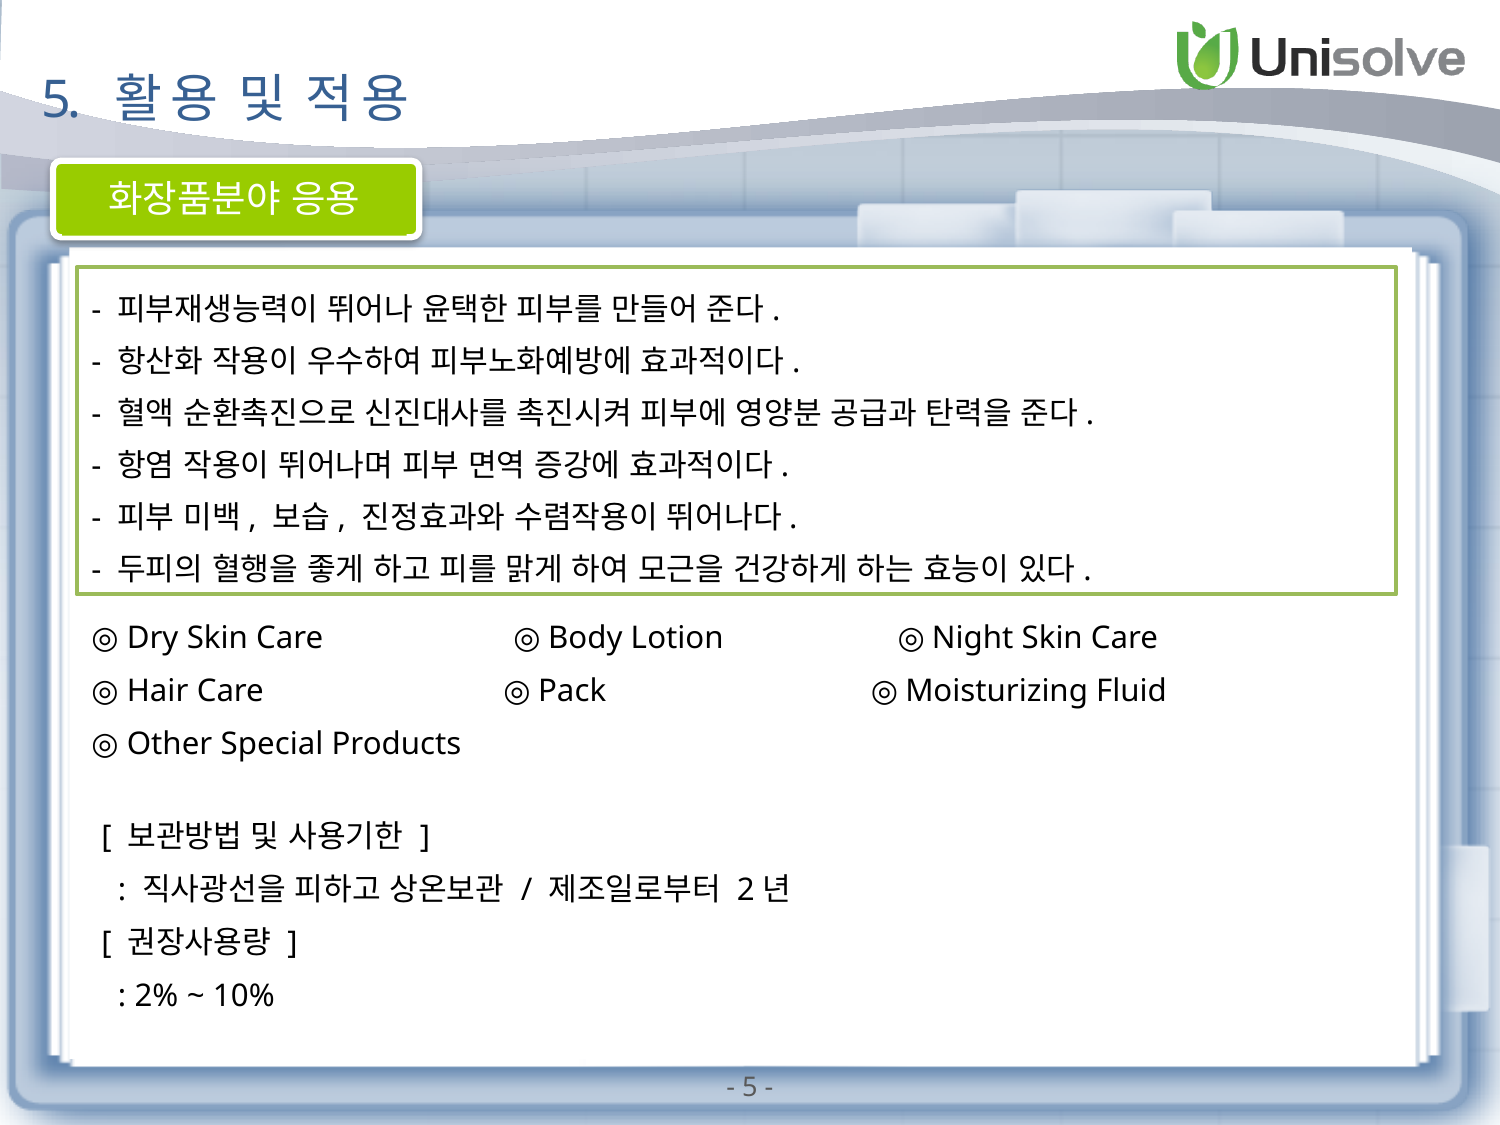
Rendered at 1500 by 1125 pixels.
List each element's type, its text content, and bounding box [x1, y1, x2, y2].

picture [667, 130, 1398, 160]
text_box 5. 활 용 및 적 용 [41, 2, 768, 128]
picture [1177, 21, 1465, 90]
text_box [ 보관방법 및 사용기한 ] : 직사광선을 피하고 상온보관 / 제조일로부터 2년 [ 권장사용량 ] : 2% ~ 10% [86, 809, 1396, 1021]
text_box ◎ Dry Skin Care ◎ Body Lotion ◎ Night Skin Care ◎ Hair Care ◎ Pack ◎ Moisturizing Fluid ◎ Other Special Products [76, 609, 1397, 769]
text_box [52, 160, 420, 238]
text_box - 피부재생능력이 뛰어나 윤택한 피부를 만들어 준다. - 항산화 작용이 우수하여 피부노화예방에 효과적이다. - 혈액 순환촉진으로 신진대사를 촉진시켜 피부에 영양분 공급과 탄력을 준다. - 항염 작용이 뛰어나며 피부 면역 증강에 효과적이다. - 피부 미백, 보습, 진정효과와 수렴작용이 뛰어나다. - 두피의 혈행을 좋게 하고 피를 맑게 하여 모근을 건강하게 하는 효능이 있다. [75, 265, 1398, 596]
text_box - 5 - [0, 1061, 1500, 1122]
